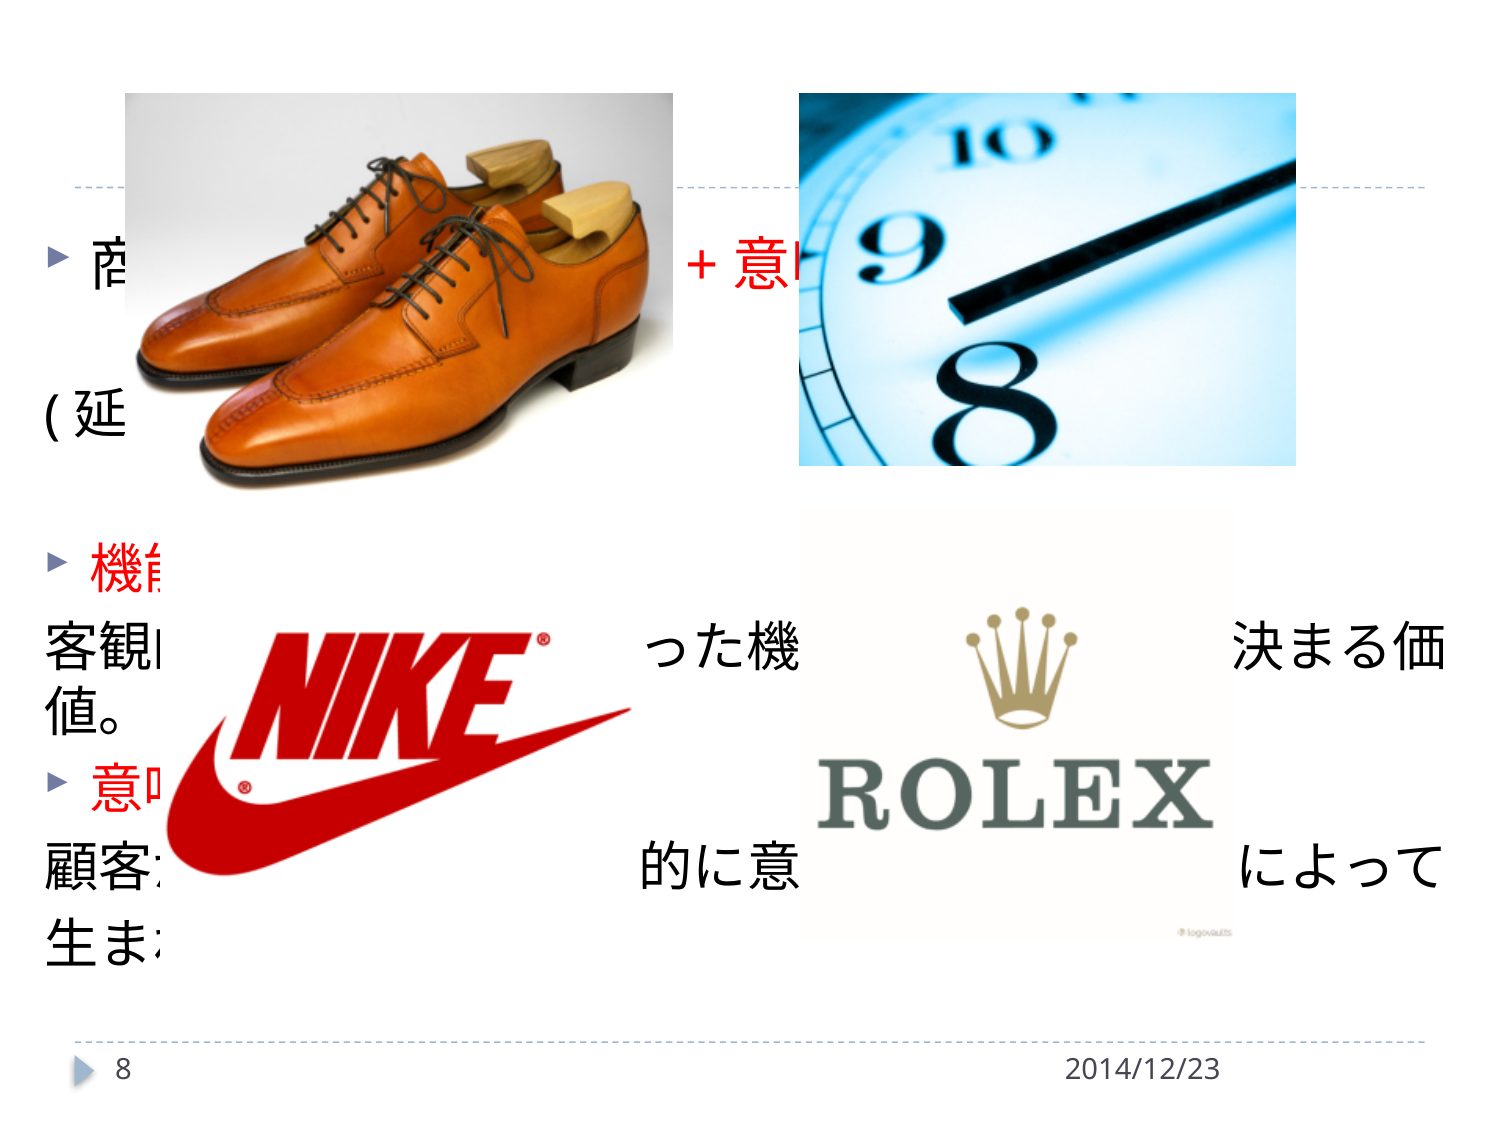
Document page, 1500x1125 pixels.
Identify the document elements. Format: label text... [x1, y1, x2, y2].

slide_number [1050, 1042, 1426, 1103]
picture [160, 514, 638, 993]
picture [799, 93, 1296, 466]
slide_number 8 [100, 1042, 426, 1103]
picture [124, 93, 674, 505]
list 商品価値は機能的価値+意味的価値である。 (延岡,2006) 機能的価値： 客観的に価値基準が定まった機能的評価によって決まる価値。 意味的価値： 顧客が商品に対して主観的に意味づけをすることによって 生まれる価値。 [29, 219, 1500, 1032]
picture [799, 506, 1234, 941]
